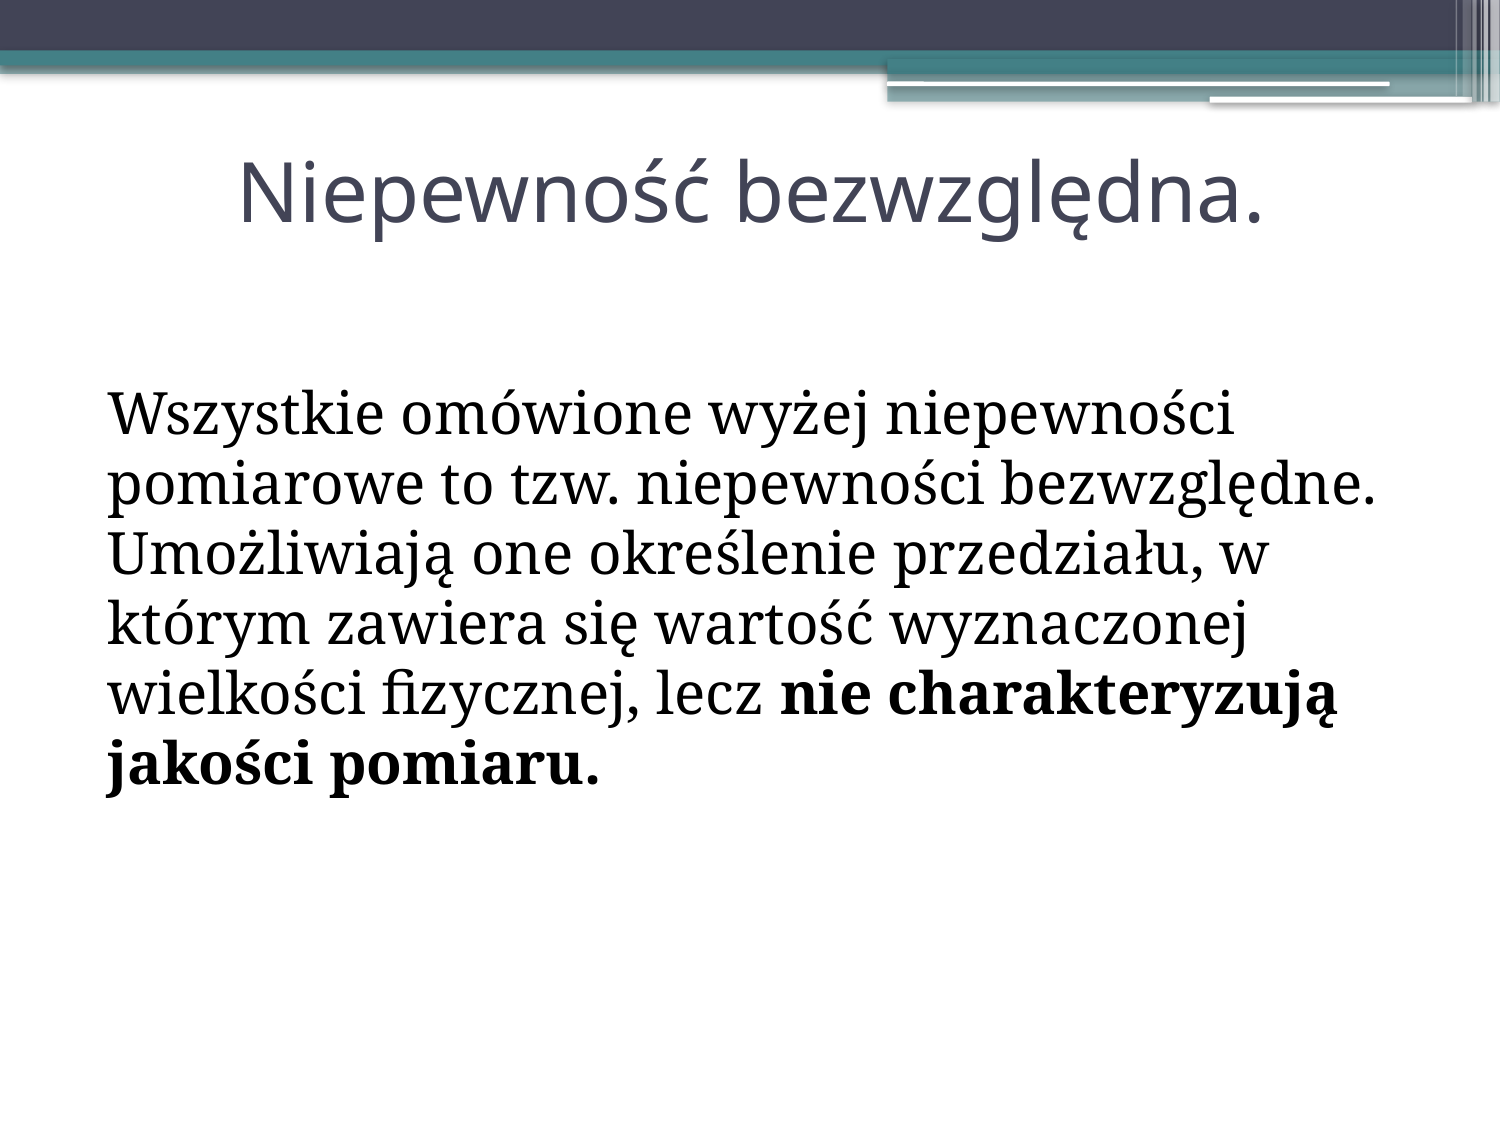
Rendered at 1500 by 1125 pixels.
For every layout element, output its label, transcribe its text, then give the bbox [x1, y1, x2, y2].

title Niepewność bezwzględna. [76, 101, 1427, 277]
list Wszystkie omówione wyżej niepewności pomiarowe to tzw. niepewności bezwzględne. Umożliwiają one określenie przedziału, w którym zawiera się wartość wyznaczonej wielkości fizycznej, lecz nie charakteryzują jakości pomiaru. [75, 368, 1425, 1079]
